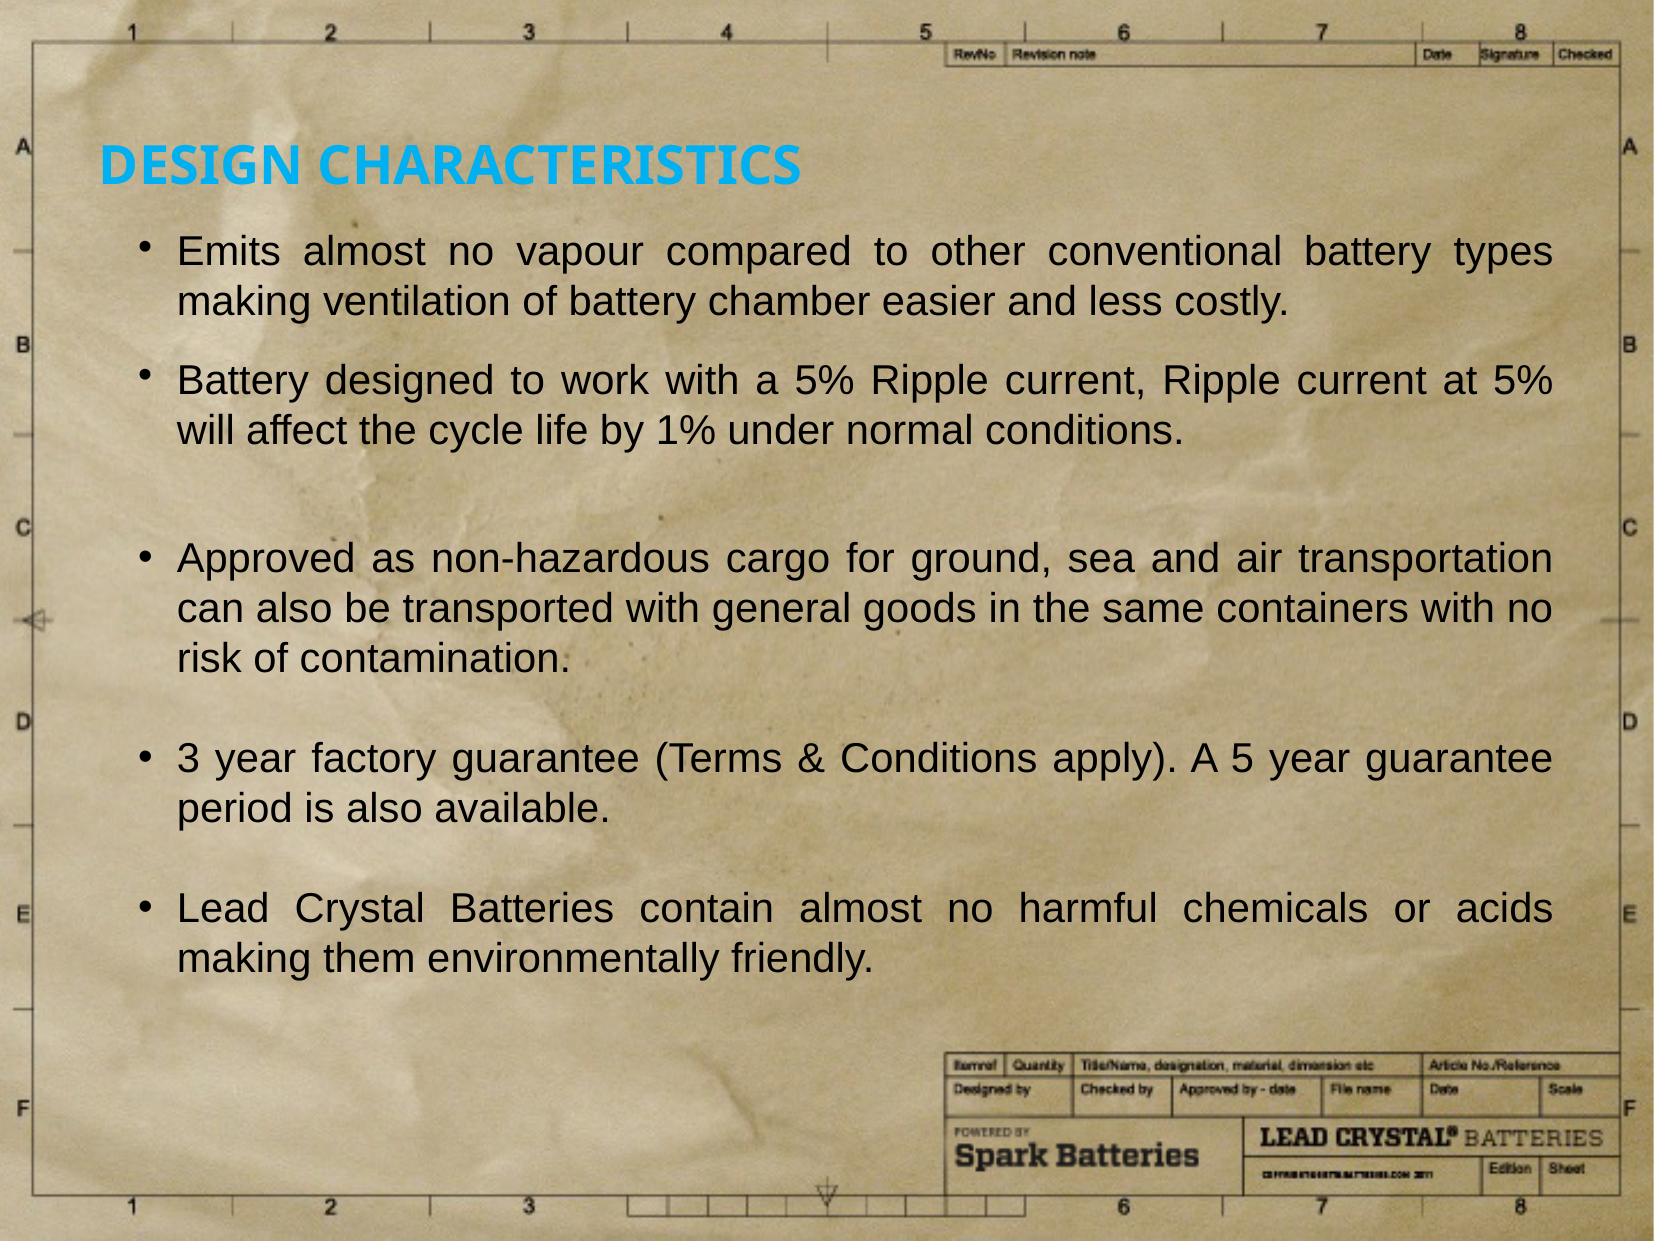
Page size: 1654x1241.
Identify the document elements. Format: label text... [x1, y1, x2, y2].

picture [0, 0, 1654, 1241]
text_box DESIGN CHARACTERISTICS Emits almost no vapour compared to other conventional battery types making ventilation of battery chamber easier and less costly. Battery designed to work with a 5% Ripple current, Ripple current at 5% will affect the cycle life by 1% under normal conditions. Approved as non-hazardous cargo for ground, sea and air transportation can also be transported with general goods in the same containers with no risk of contamination. 3 year factory guarantee (Terms & Conditions apply). A 5 year guarantee period is also available. Lead Crystal Batteries contain almost no harmful chemicals or acids making them environmentally friendly. [82, 110, 1571, 1078]
